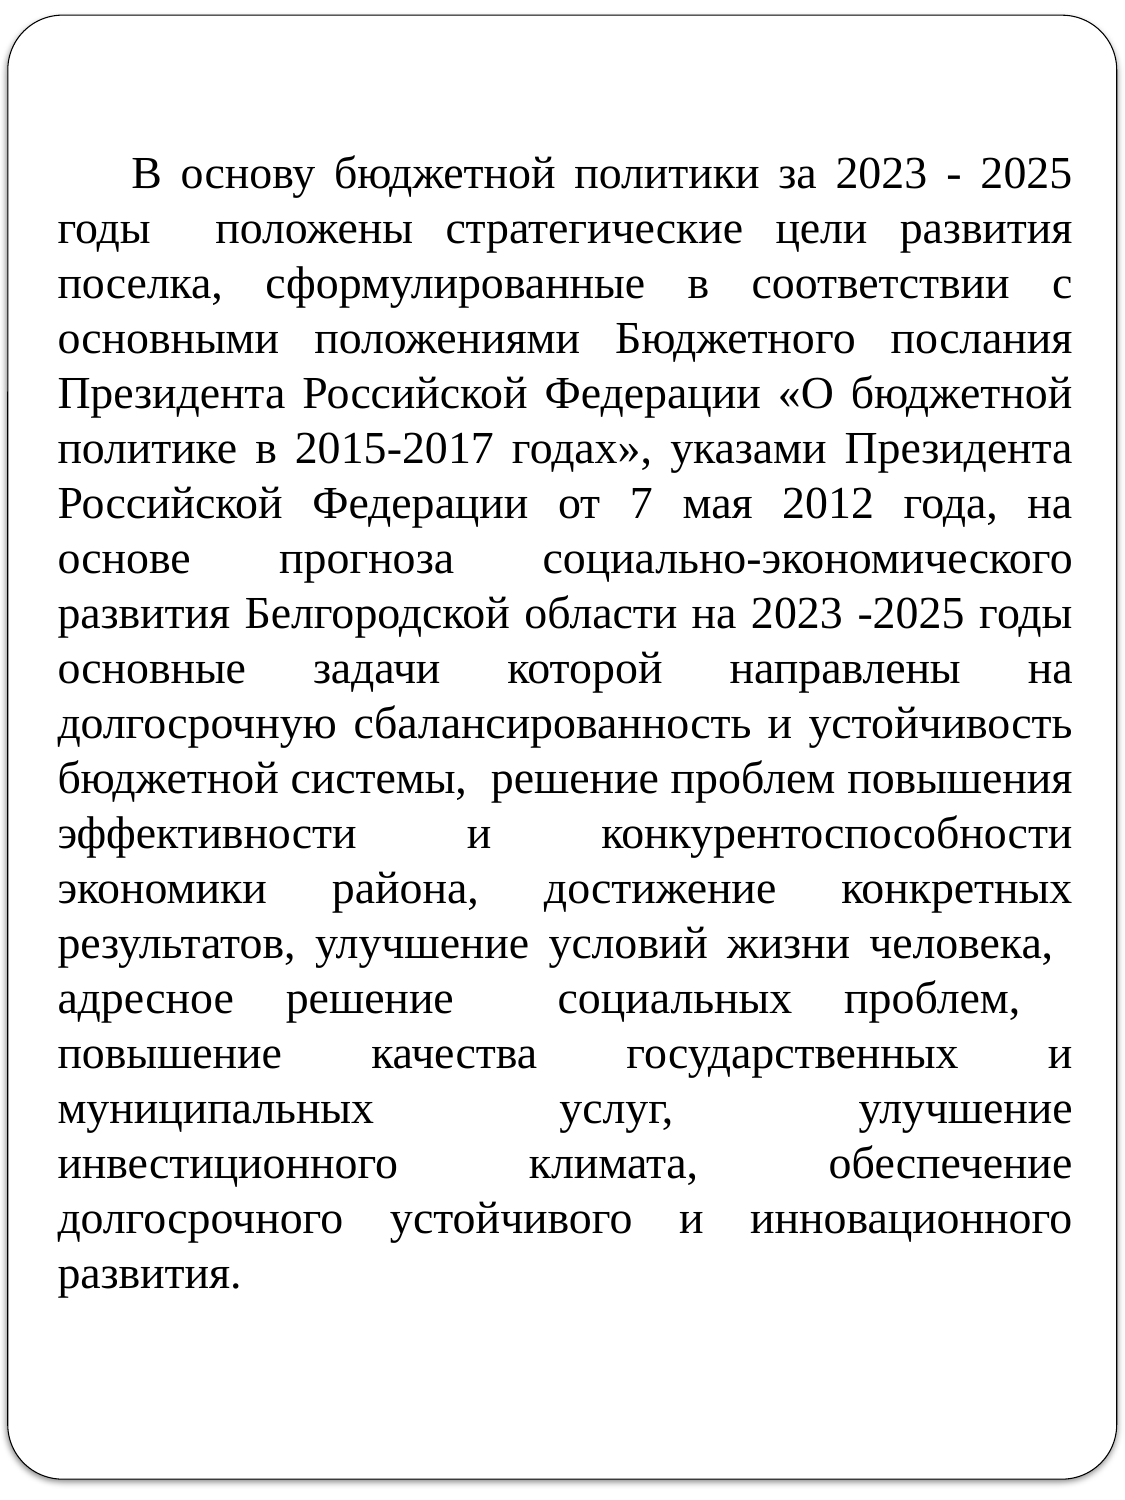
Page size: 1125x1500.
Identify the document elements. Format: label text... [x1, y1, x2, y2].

text_box В основу бюджетной политики за 2023 - 2025 годы положены стратегические цели развития поселка, сформулированные в соответствии с основными положениями Бюджетного послания Президента Российской Федерации «О бюджетной политике в 2015-2017 годах», указами Президента Российской Федерации от 7 мая 2012 года, на основе прогноза социально-экономического развития Белгородской области на 2023 -2025 годы основные задачи которой направлены на долгосрочную сбалансированность и устойчивость бюджетной системы, решение проблем повышения эффективности и конкурентоспособности экономики района, достижение конкретных результатов, улучшение условий жизни человека, адресное решение социальных проблем, повышение качества государственных и муниципальных услуг, улучшение инвестиционного климата, обеспечение долгосрочного устойчивого и инновационного развития. [42, 135, 1089, 1360]
